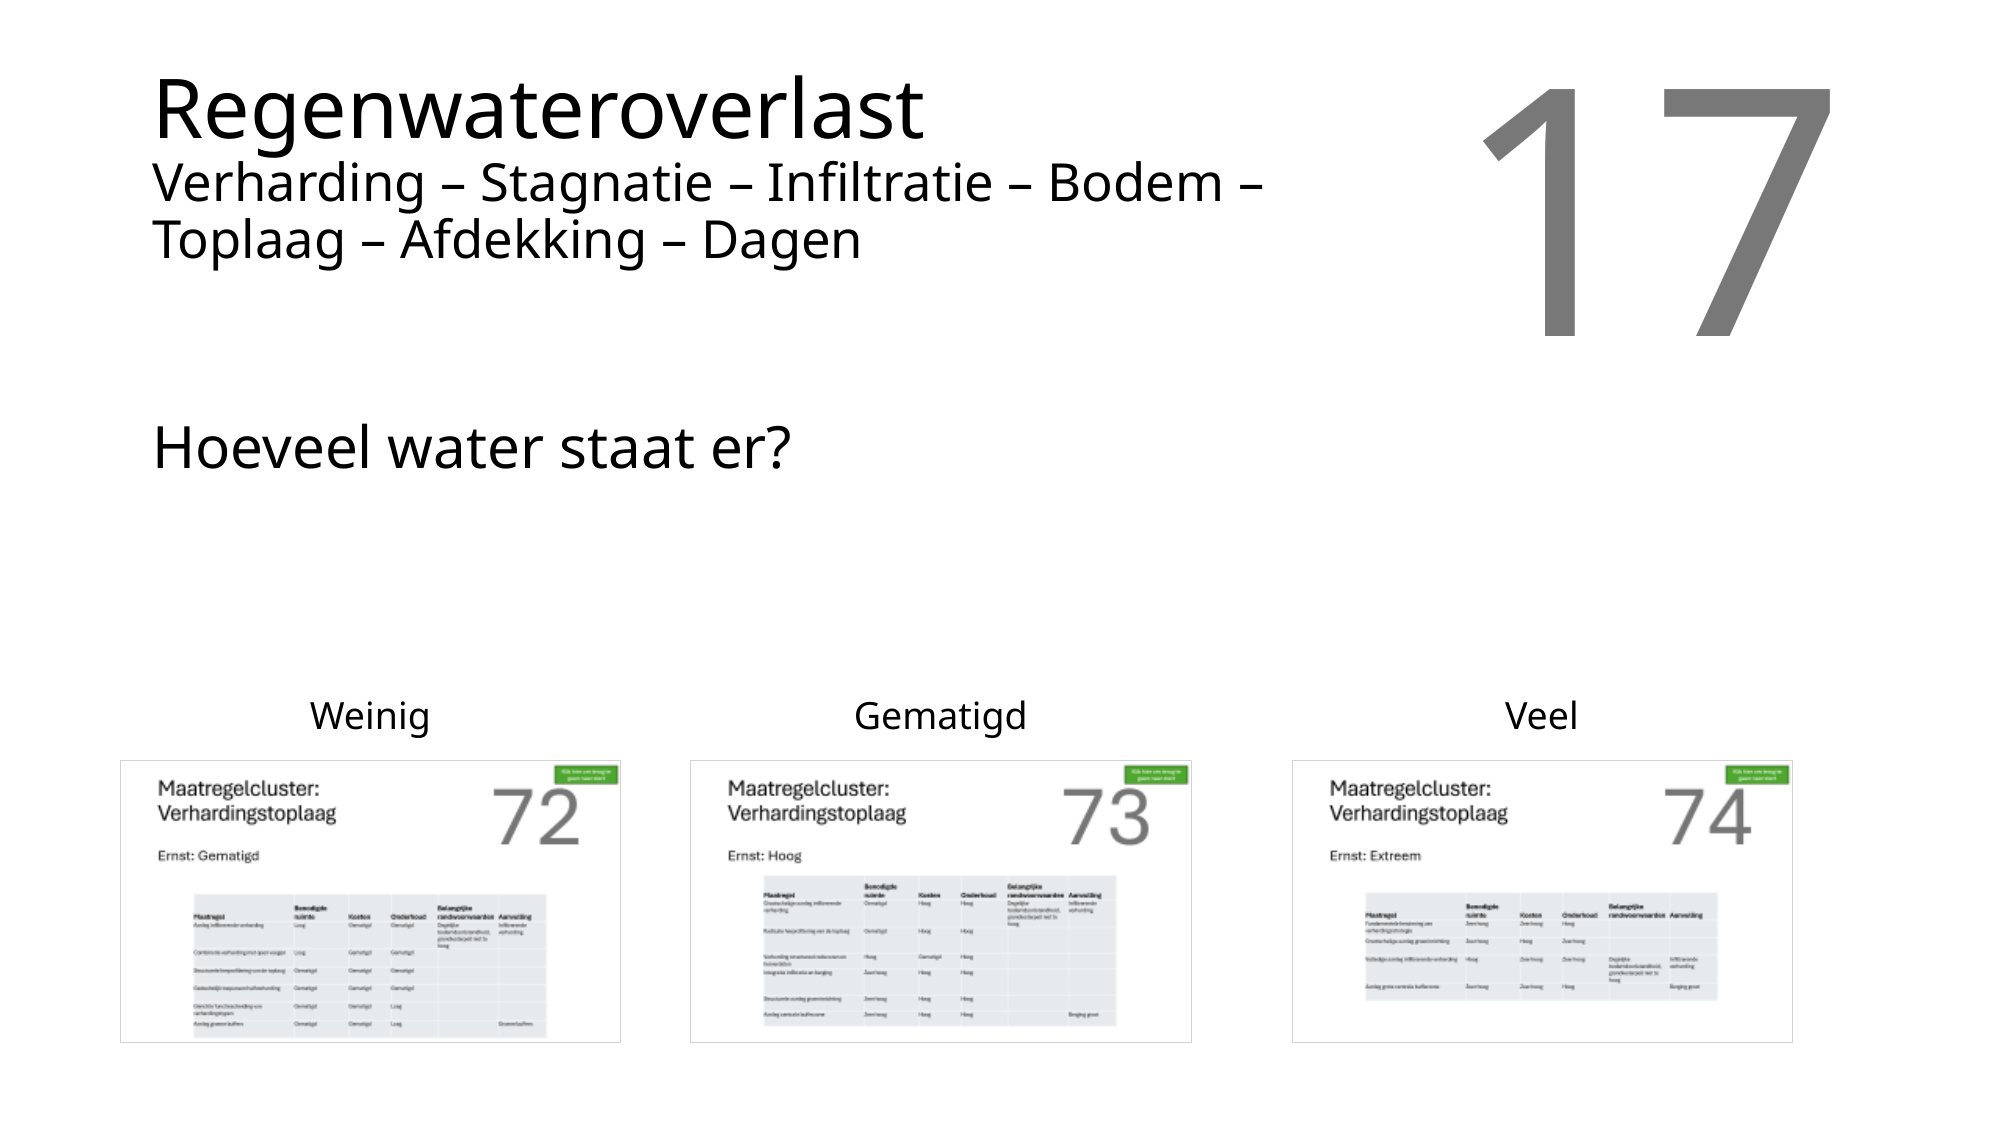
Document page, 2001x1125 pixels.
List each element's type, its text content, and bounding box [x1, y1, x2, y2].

picture [121, 761, 620, 1042]
text_box Veel [1313, 684, 1771, 745]
picture [1293, 761, 1792, 1042]
text_box Weinig [153, 684, 588, 745]
text_box Gematigd [712, 684, 1170, 745]
slide_number 17 [1396, 59, 1863, 393]
list Hoeveel water staat er? [137, 410, 1863, 552]
title Regenwateroverlast Verharding – Stagnatie – Infiltratie – Bodem – Toplaag – Afdekking – Dagen [137, 59, 1360, 278]
picture [691, 761, 1191, 1042]
